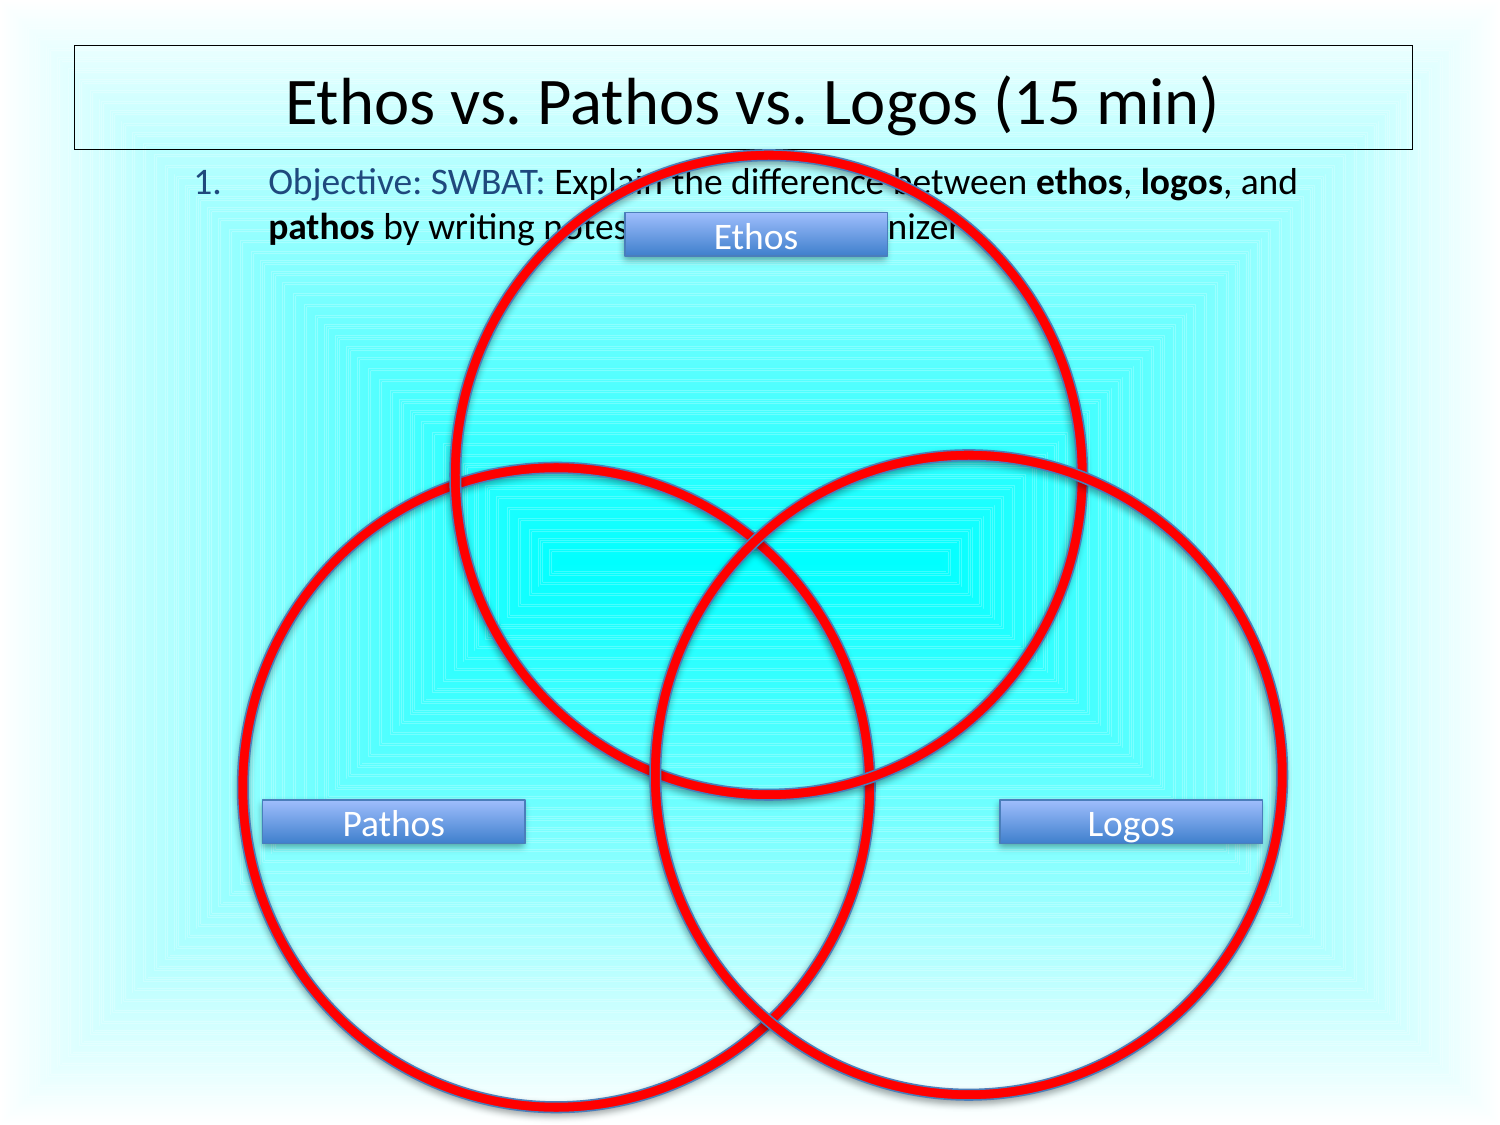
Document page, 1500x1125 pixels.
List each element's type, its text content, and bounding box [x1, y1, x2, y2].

text_box Objective: SWBAT: Explain the difference between ethos, logos, and pathos by writing notes in a graphic organizer [1288, 149, 1417, 255]
text_box Objective: SWBAT: Explain the difference between ethos, logos, and pathos by writing notes in a graphic organizer [75, 149, 236, 255]
text_box Ethos vs. Pathos vs. Logos (15 min) [74, 45, 1413, 150]
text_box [237, 149, 1288, 1113]
